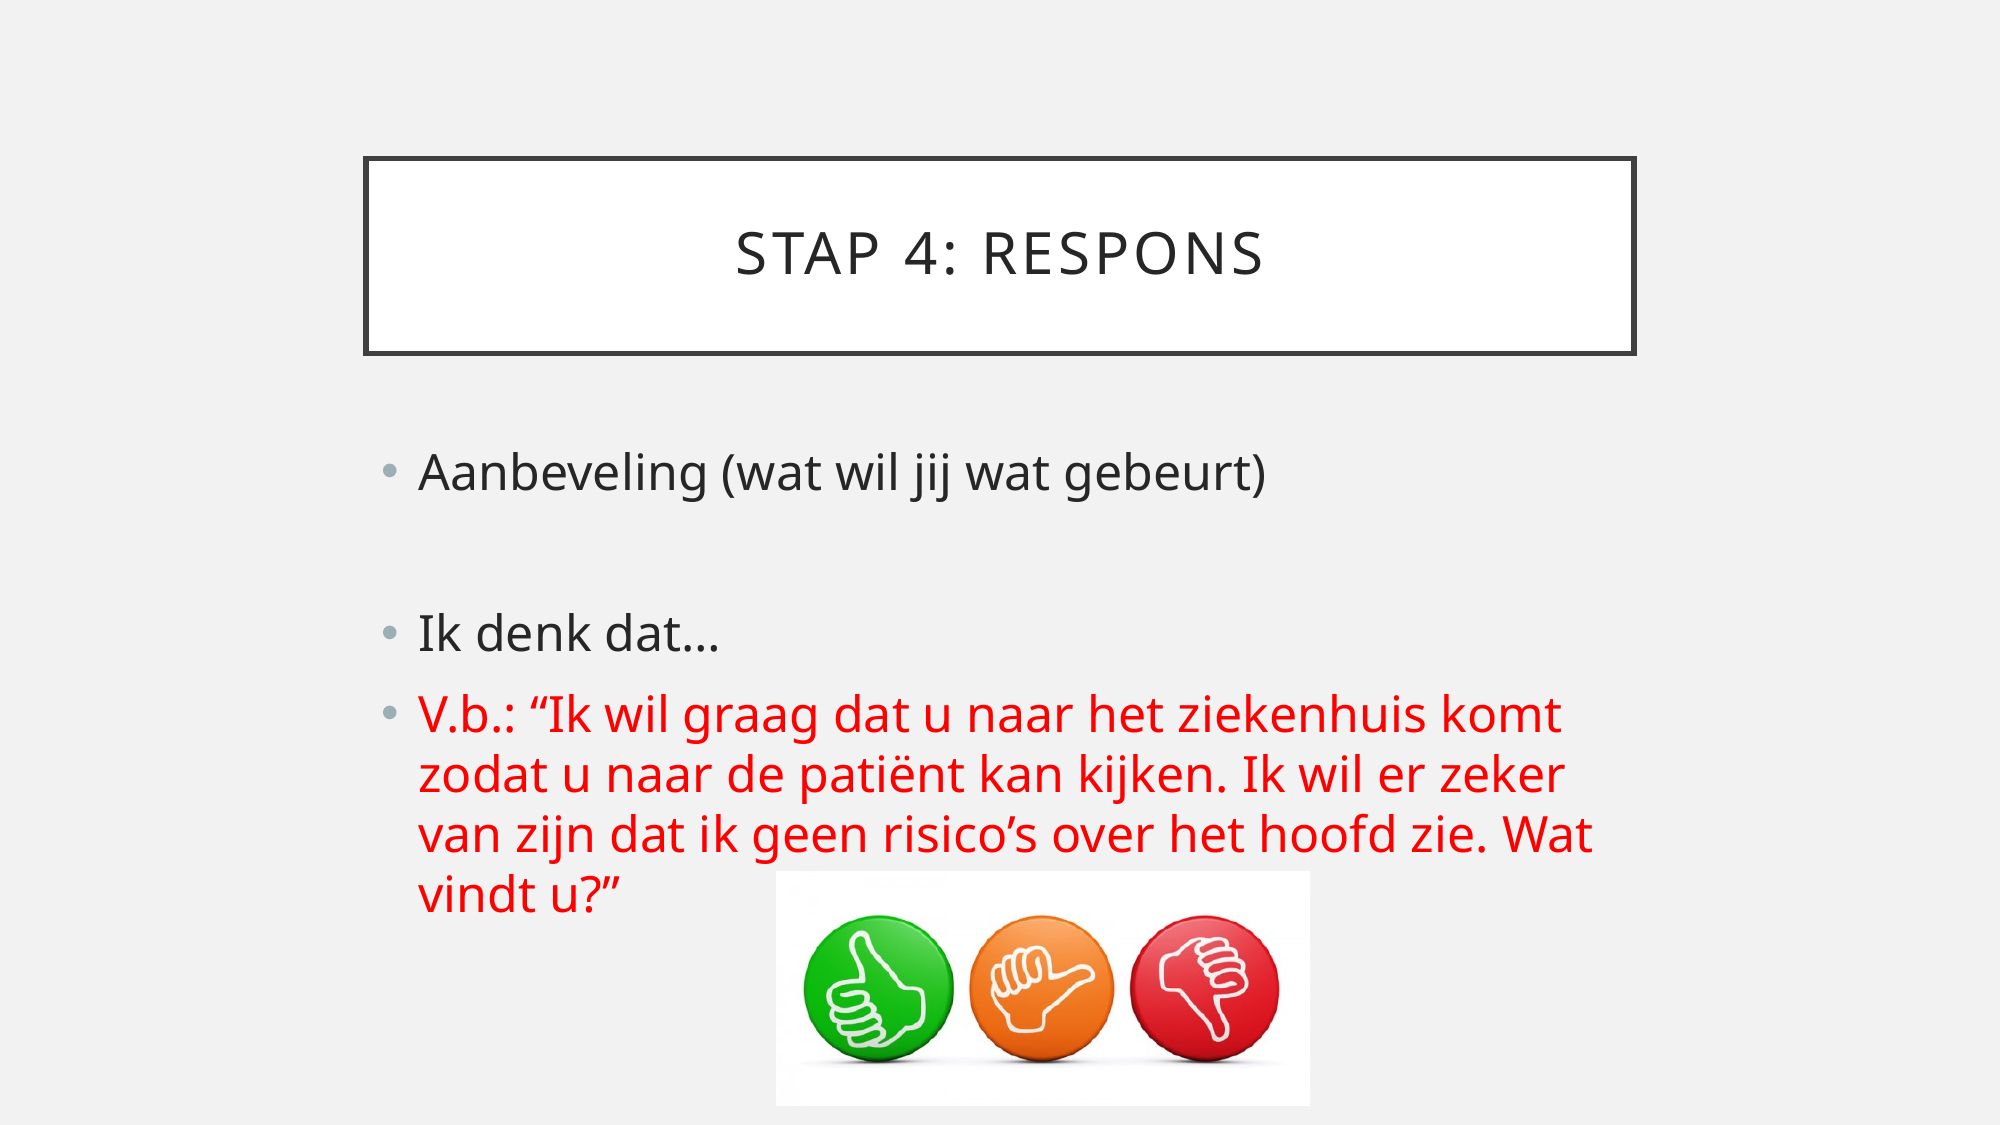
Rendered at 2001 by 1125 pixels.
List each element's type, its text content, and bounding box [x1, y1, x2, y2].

picture [776, 871, 1310, 1106]
list Aanbeveling (wat wil jij wat gebeurt)​ Ik denk dat… V.b.: “Ik wil graag dat u naar het ziekenhuis komt zodat u naar de patiënt kan kijken. Ik wil er zeker van zijn dat ik geen risico’s over het hoofd zie. Wat vindt u?” [366, 432, 1634, 942]
title Stap 4: Respons [363, 156, 1637, 356]
